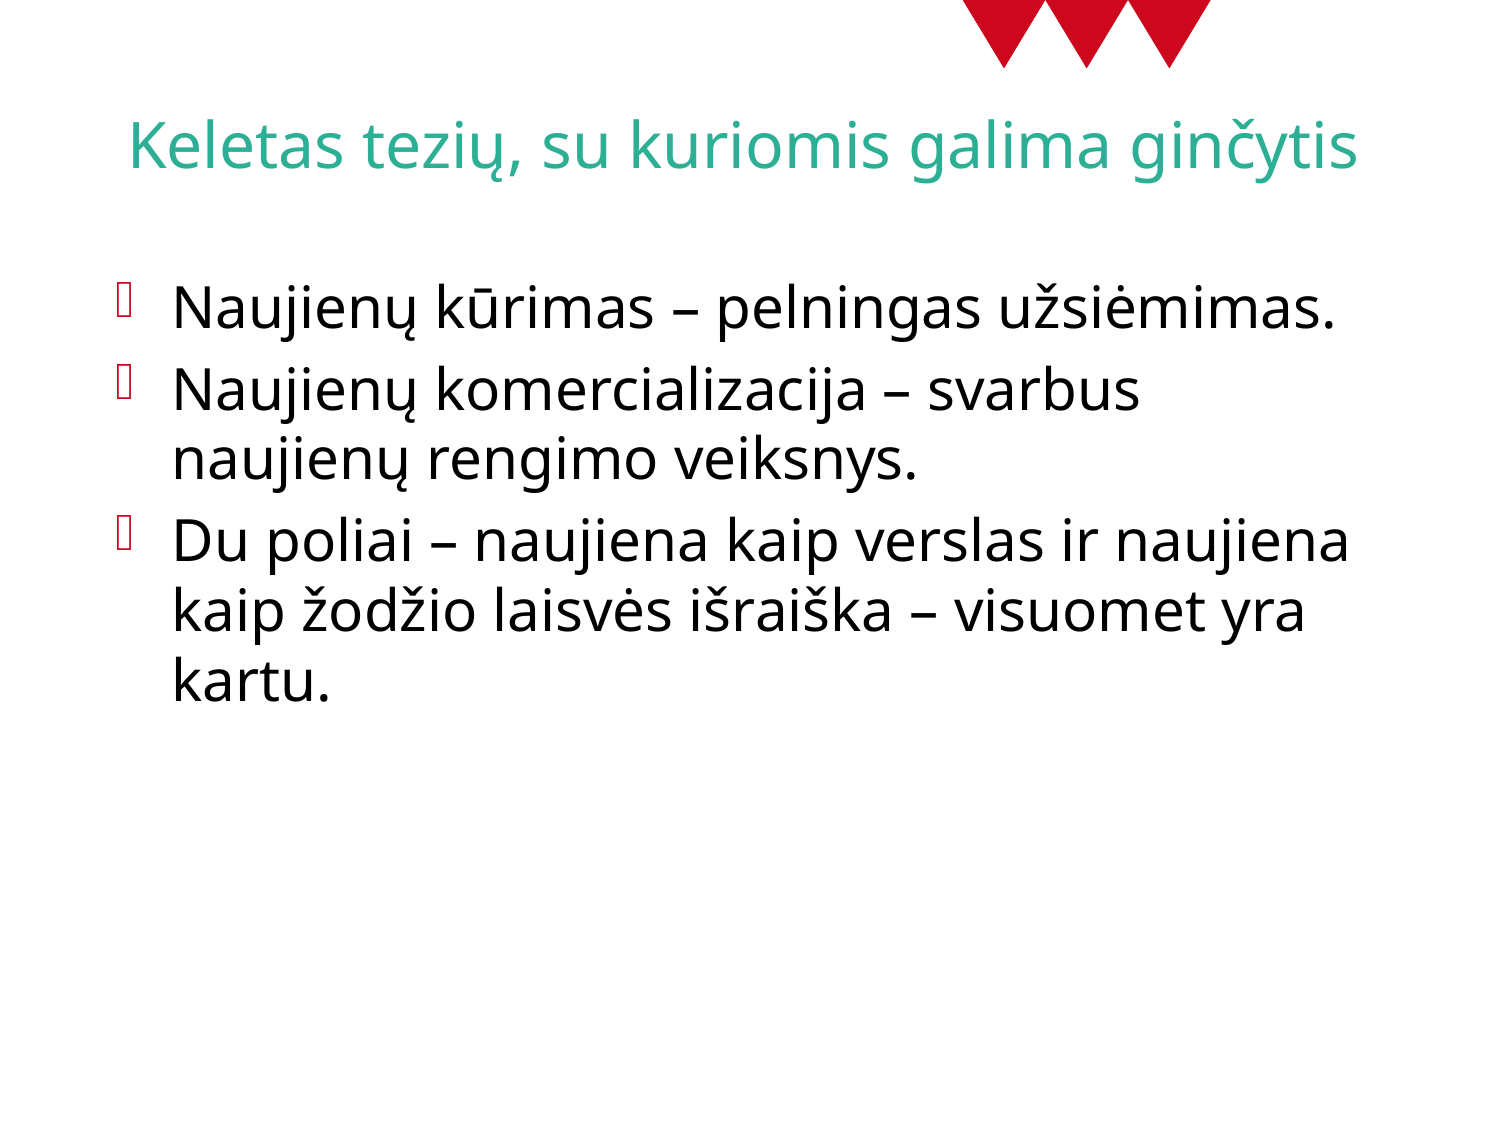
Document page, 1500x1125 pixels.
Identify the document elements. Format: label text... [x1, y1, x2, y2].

title Keletas tezių, su kuriomis galima ginčytis [112, 66, 1388, 220]
list Naujienų kūrimas – pelningas užsiėmimas. Naujienų komercializacija – svarbus naujienų rengimo veiksnys. Du poliai – naujiena kaip verslas ir naujiena kaip žodžio laisvės išraiška – visuomet yra kartu. [100, 262, 1400, 1012]
